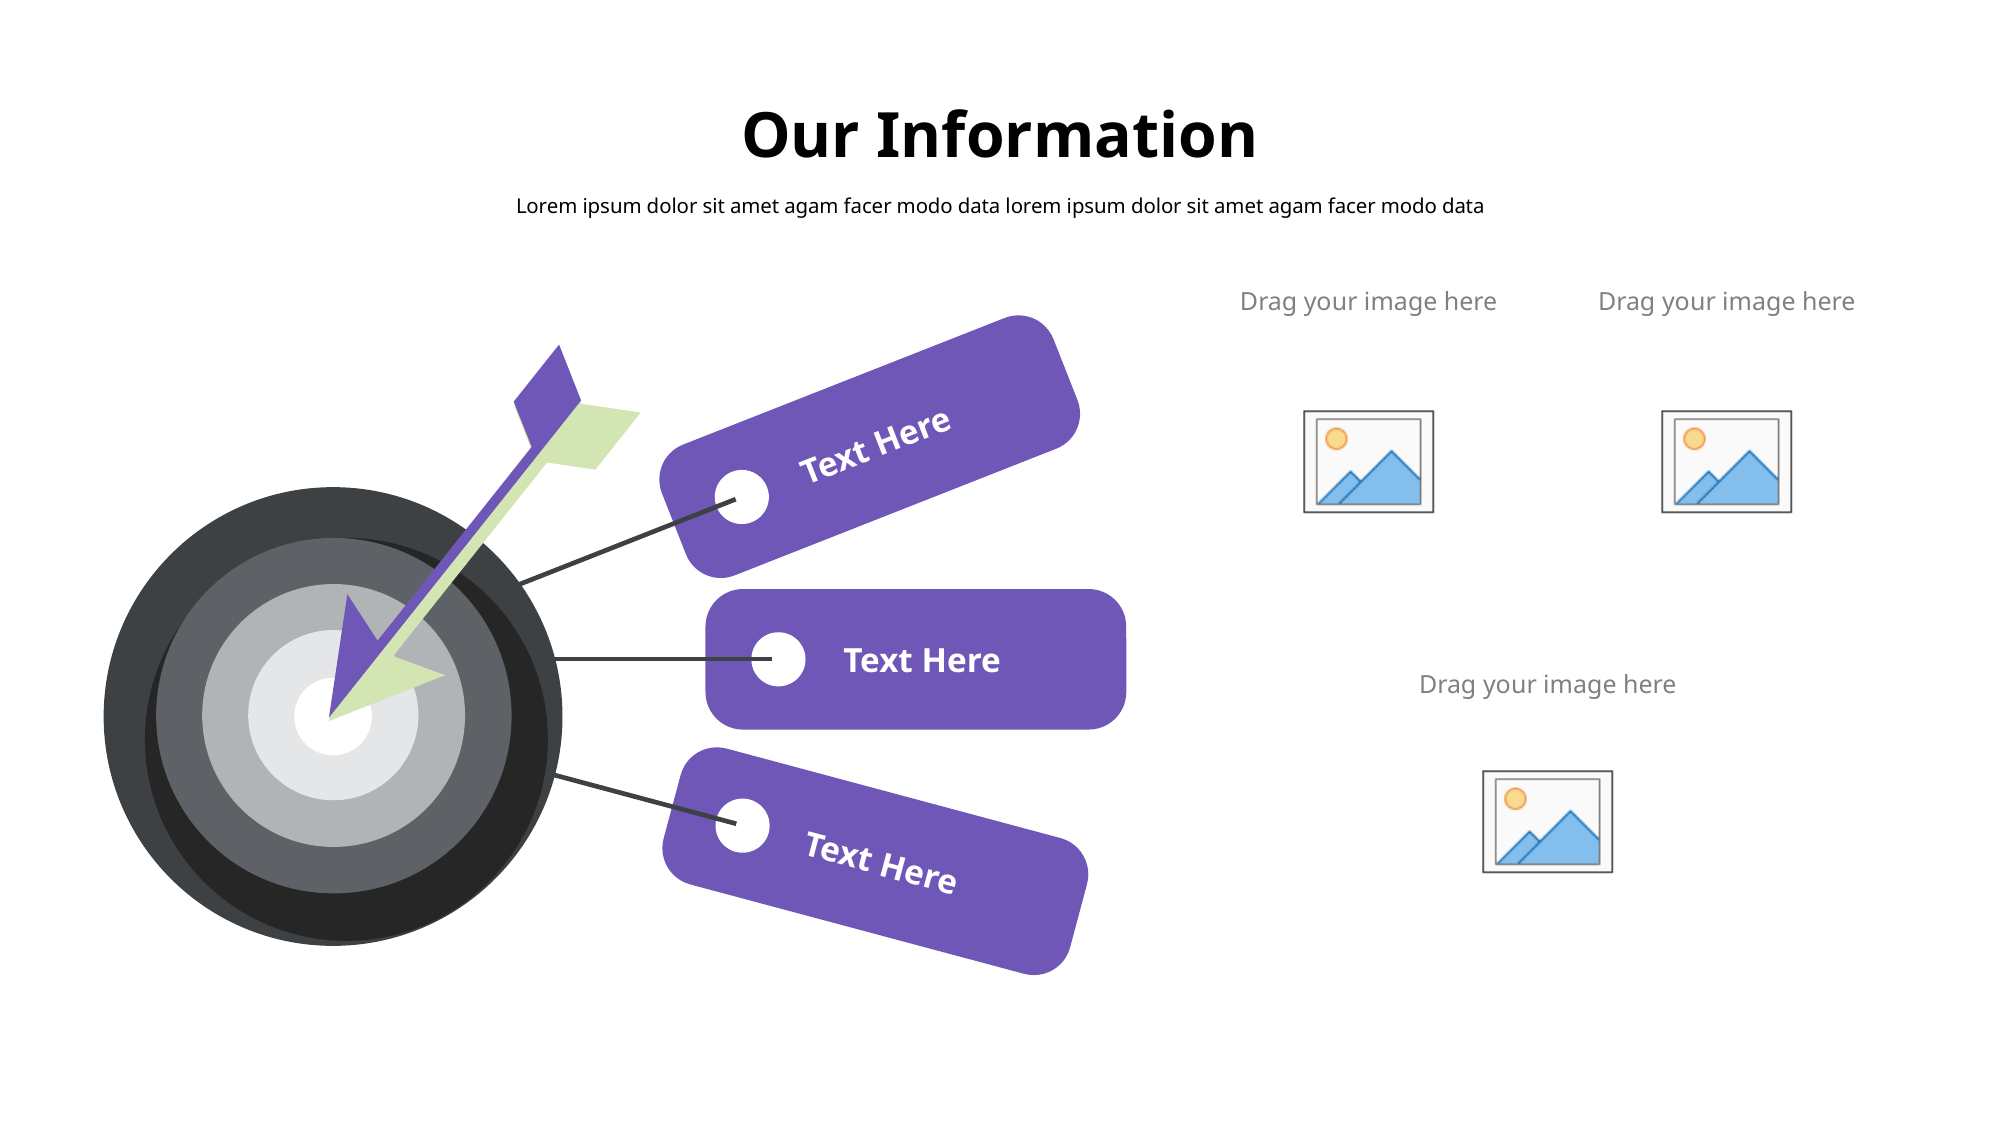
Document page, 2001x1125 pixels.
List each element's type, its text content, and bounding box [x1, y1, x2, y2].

text_box Our Information [137, 78, 1863, 186]
picture [1557, 278, 1896, 646]
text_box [103, 357, 1127, 946]
picture [1199, 660, 1896, 984]
picture [1199, 278, 1538, 646]
text_box Lorem ipsum dolor sit amet agam facer modo data lorem ipsum dolor sit amet agam facer modo data [137, 186, 1863, 227]
